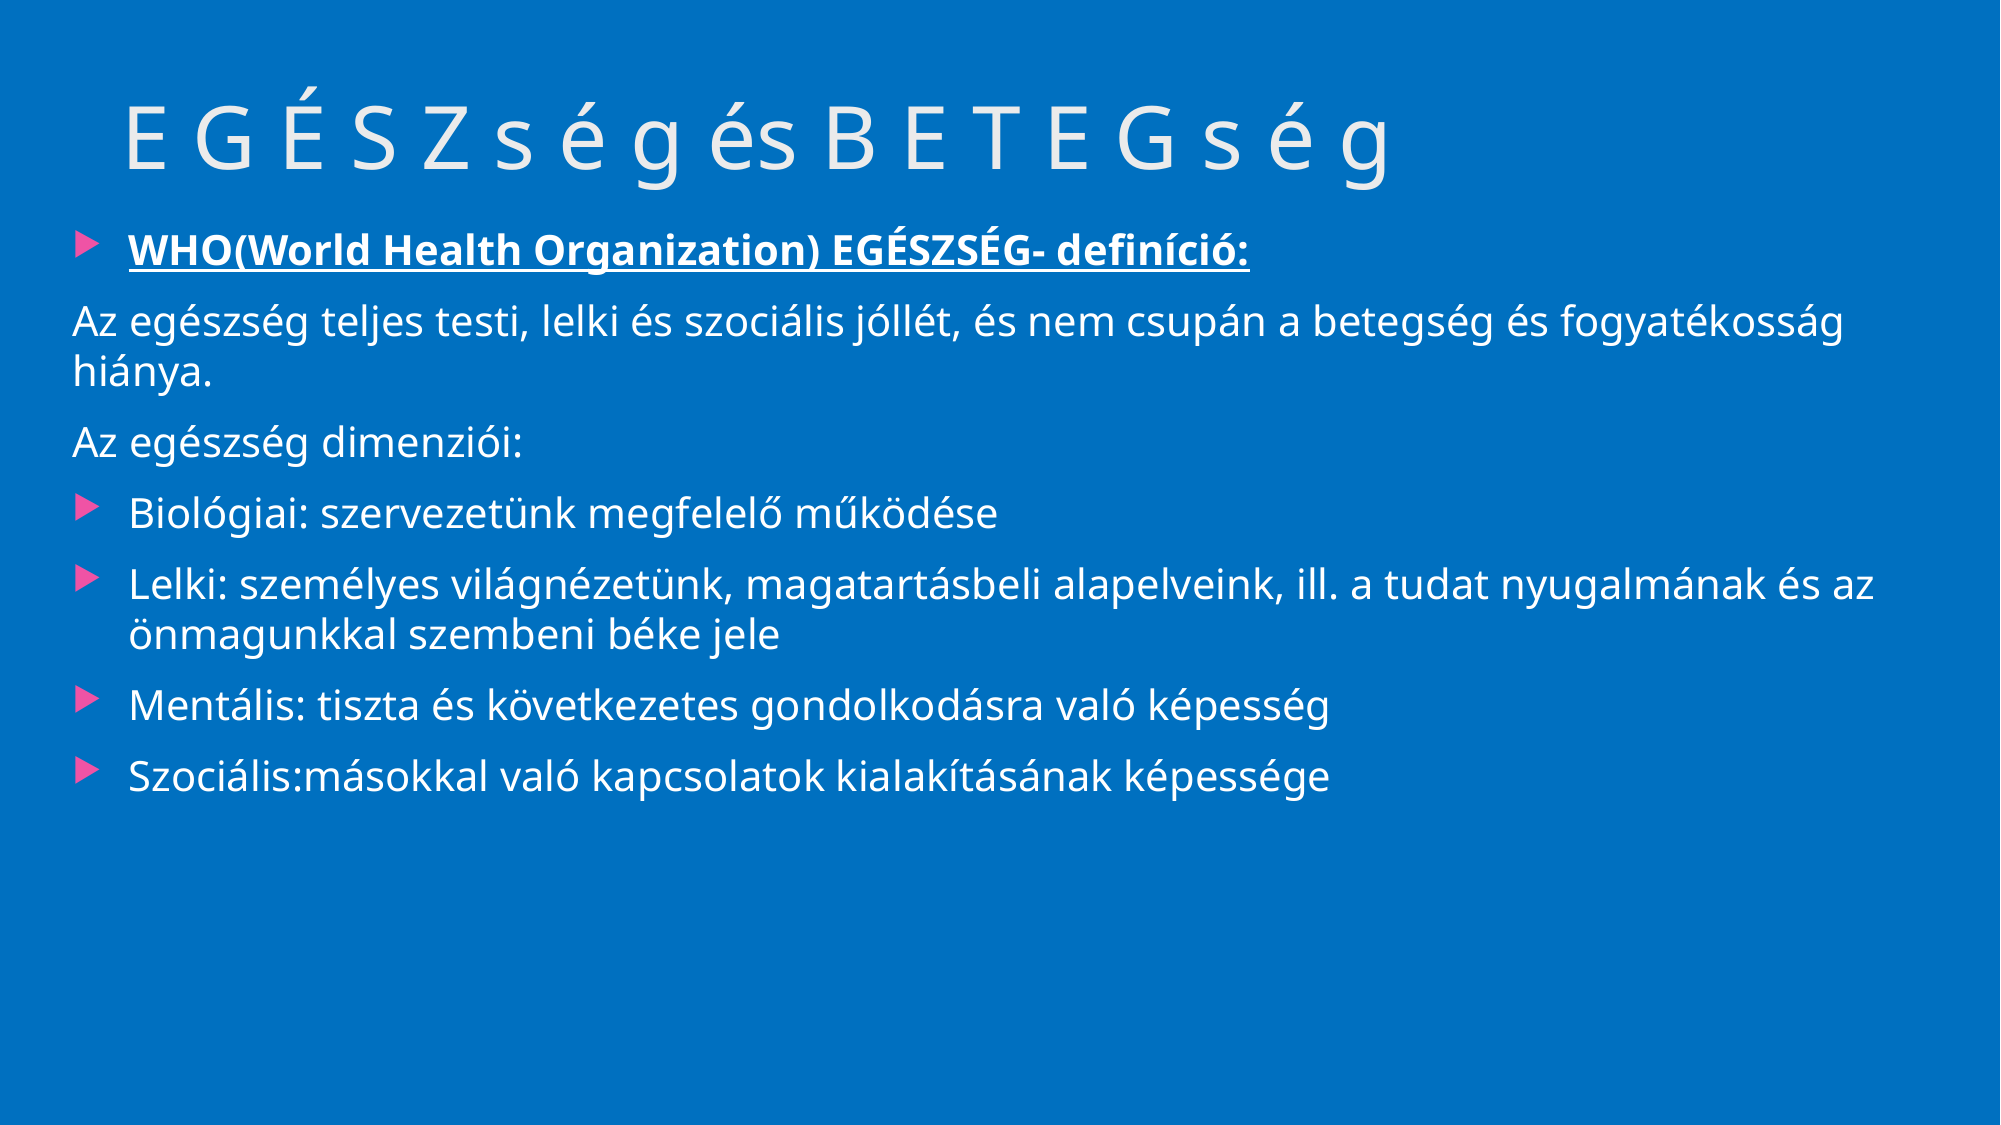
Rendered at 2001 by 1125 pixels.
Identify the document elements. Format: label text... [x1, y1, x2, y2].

title E G É S Z s é g és B E T E G s é g [106, 74, 1649, 216]
list WHO(World Health Organization) EGÉSZSÉG- definíció: Az egészség teljes testi, lelki és szociális jóllét, és nem csupán a betegség és fogyatékosság hiánya. Az egészség dimenziói: Biológiai: szervezetünk megfelelő működése Lelki: személyes világnézetünk, magatartásbeli alapelveink, ill. a tudat nyugalmának és az önmagunkkal szembeni béke jele Mentális: tiszta és következetes gondolkodásra való képesség Szociális:másokkal való kapcsolatok kialakításának képessége [57, 216, 1964, 1097]
